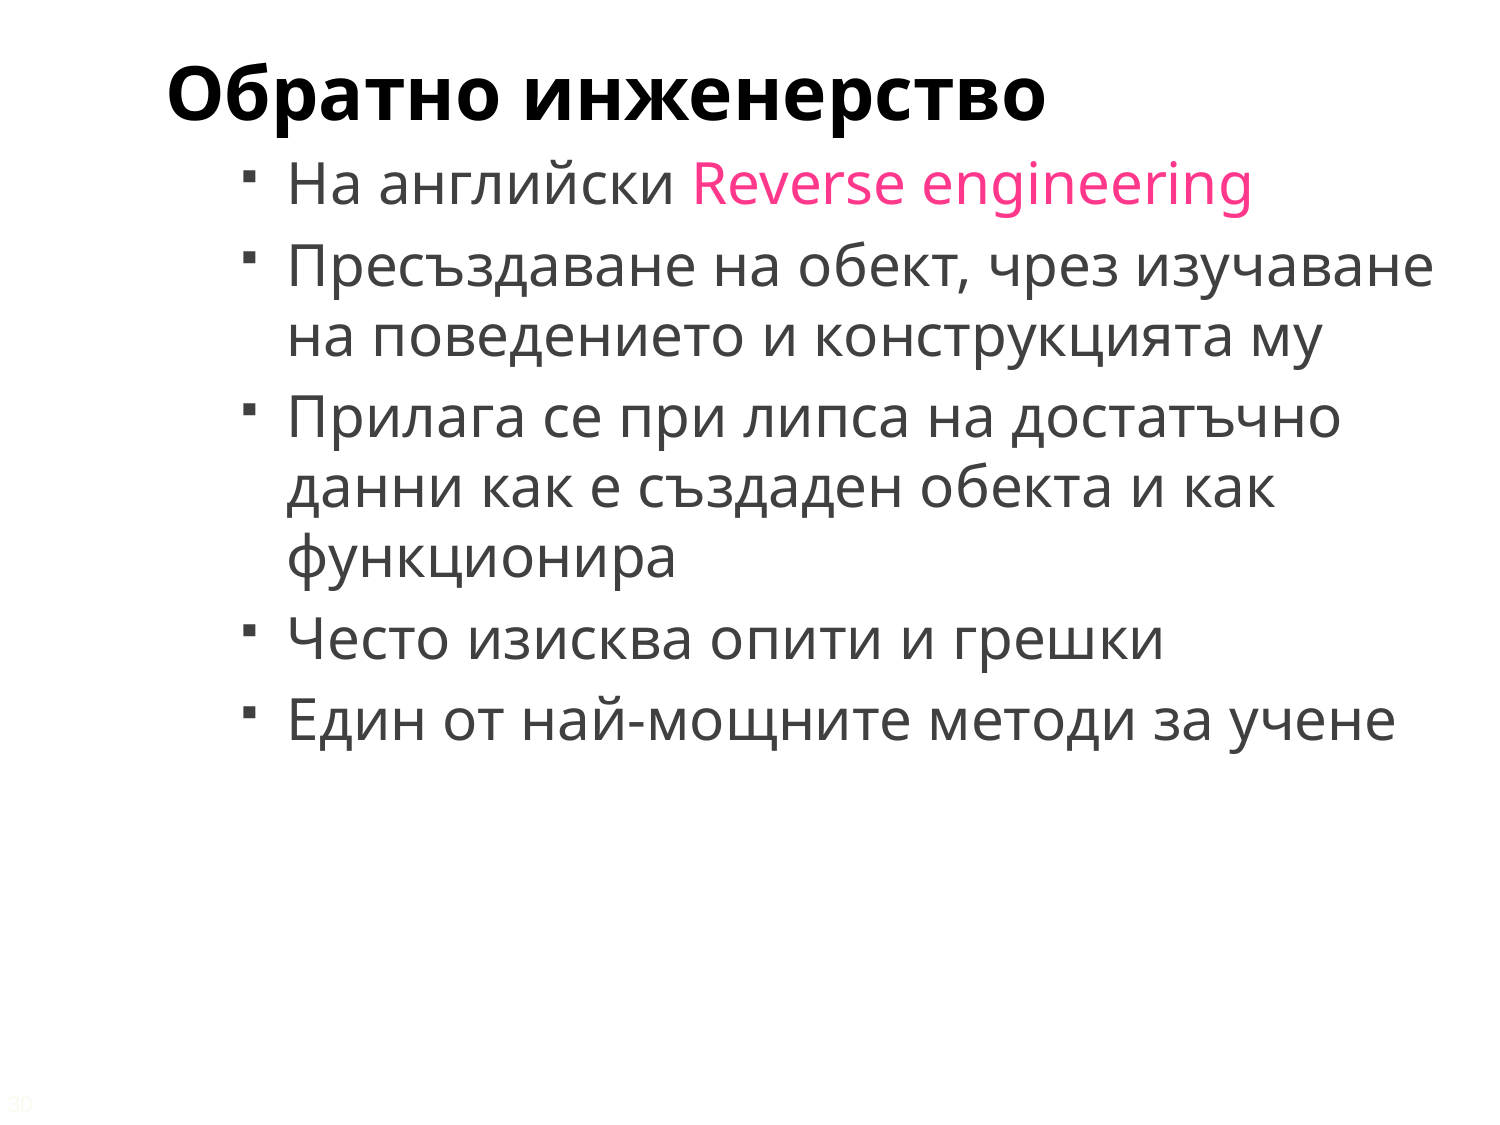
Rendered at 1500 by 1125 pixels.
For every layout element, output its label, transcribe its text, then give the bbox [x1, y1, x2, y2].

list Обратно инженерство На английски Reverse engineering Пресъздаване на обект, чрез изучаване на поведението и конструкцията му Прилага се при липса на достатъчно данни как е създаден обекта и как функционира Често изисква опити и грешки Един от най-мощните методи за учене [150, 37, 1488, 1113]
